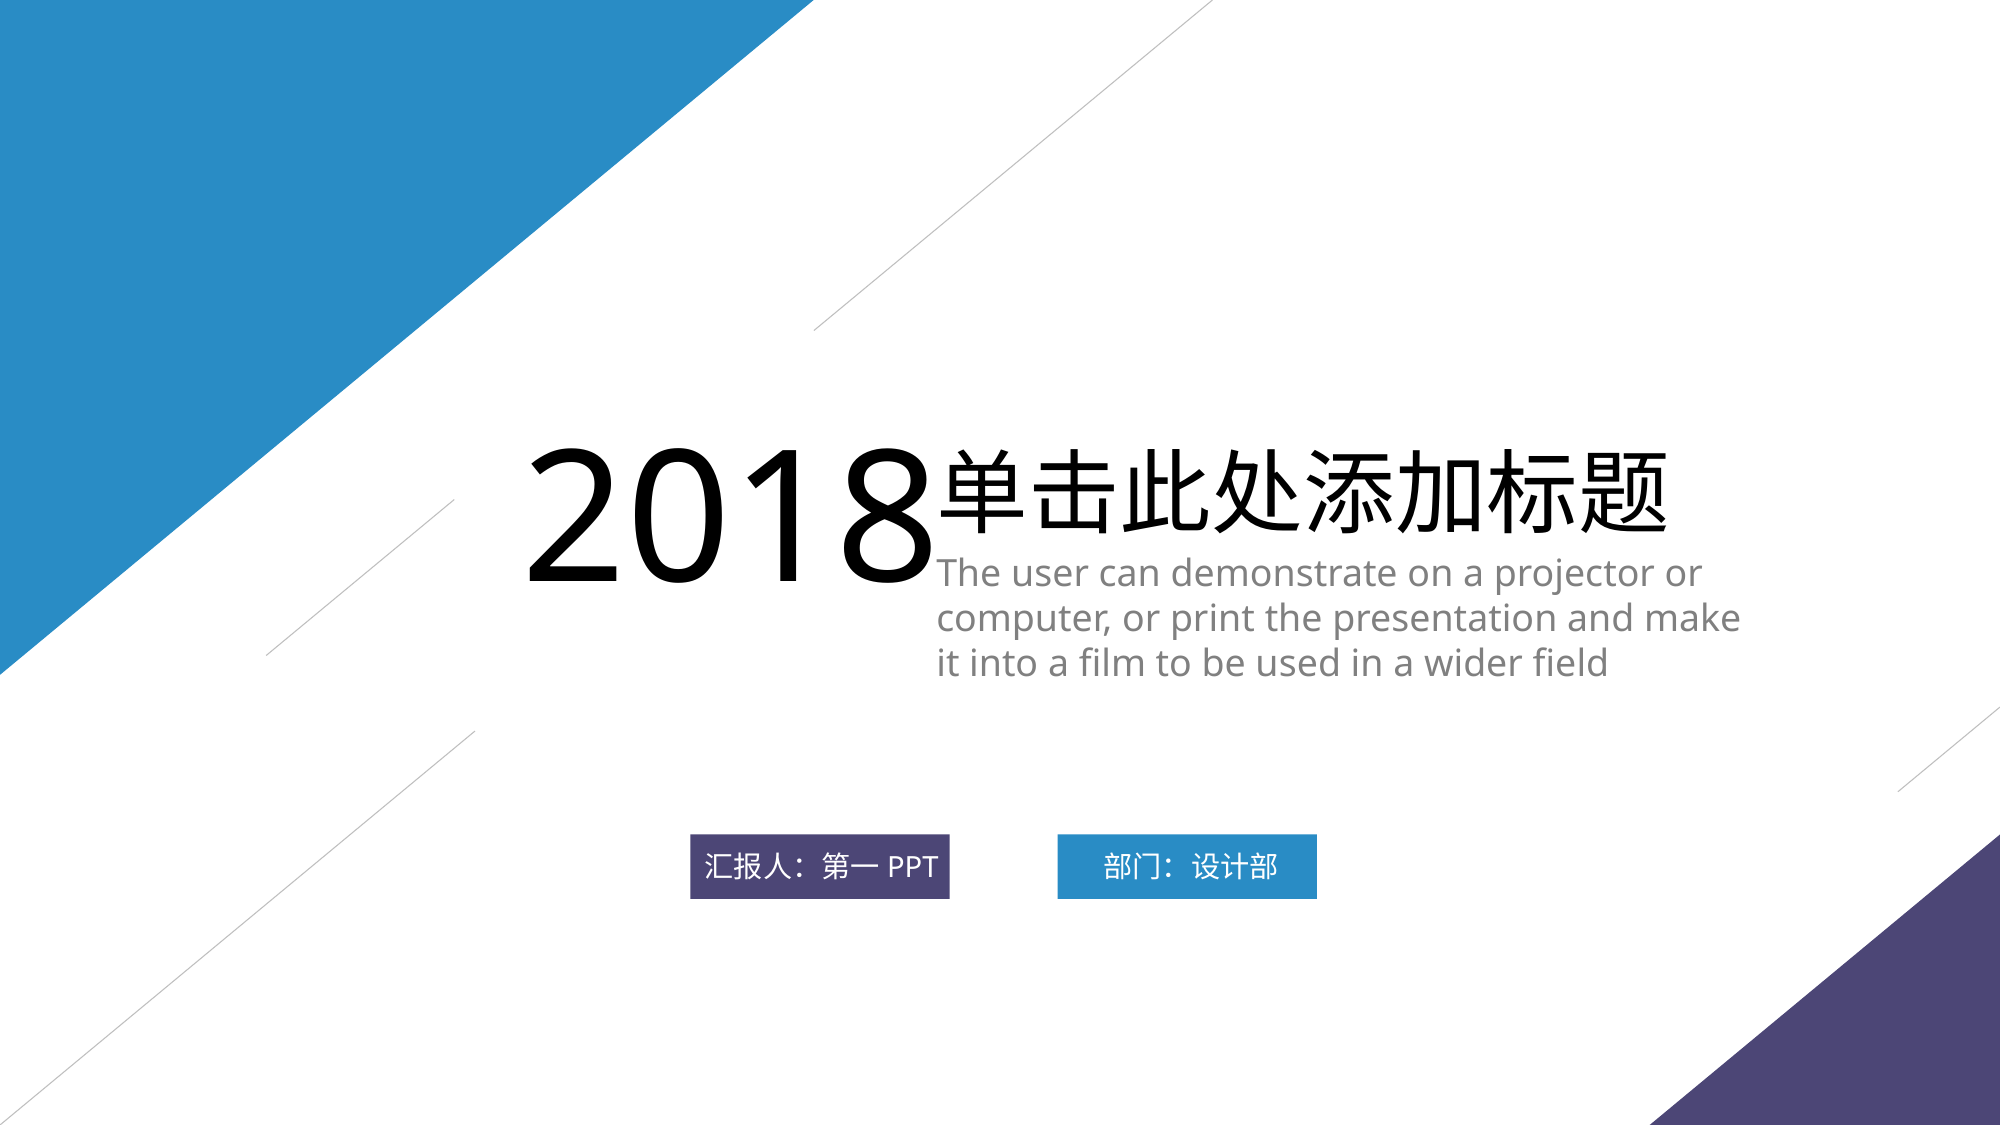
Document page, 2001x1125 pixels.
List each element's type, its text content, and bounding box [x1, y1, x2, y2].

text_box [266, 499, 455, 656]
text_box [0, 731, 475, 1125]
text_box [1648, 833, 2000, 1125]
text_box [1897, 707, 2000, 792]
text_box [0, 0, 813, 677]
text_box [1056, 833, 1318, 900]
text_box [689, 891, 951, 900]
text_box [813, 0, 1213, 331]
text_box 2018 [506, 390, 956, 626]
text_box The user can demonstrate on a projector or computer, or print the presentation and make it into a film to be used in a wider field [921, 541, 1759, 691]
text_box [689, 833, 951, 840]
text_box 单击此处添加标题 [921, 427, 1686, 541]
text_box 部门：设计部 [1088, 840, 1294, 891]
text_box 汇报人：第一PPT [689, 840, 954, 891]
